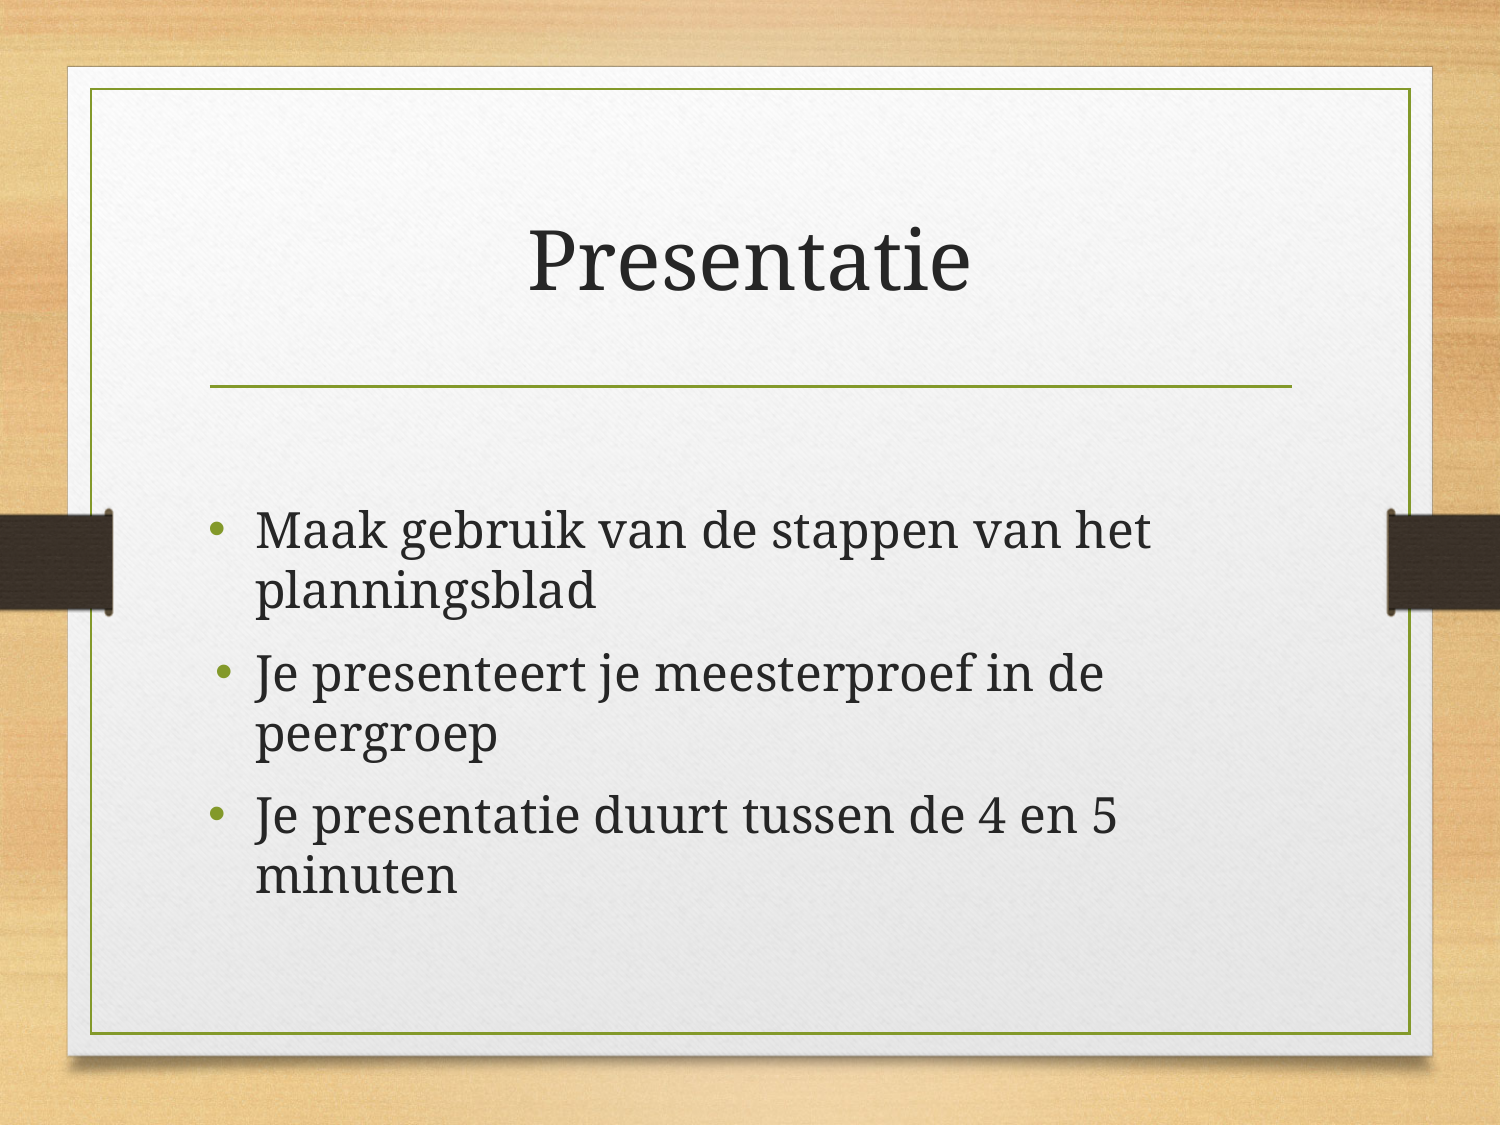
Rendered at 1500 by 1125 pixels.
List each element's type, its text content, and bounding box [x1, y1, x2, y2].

picture [0, 0, 1500, 1125]
title Presentatie [193, 150, 1309, 365]
list Maak gebruik van de stappen van het planningsblad Je presenteert je meesterproef in de peergroep Je presentatie duurt tussen de 4 en 5 minuten [193, 408, 1309, 974]
